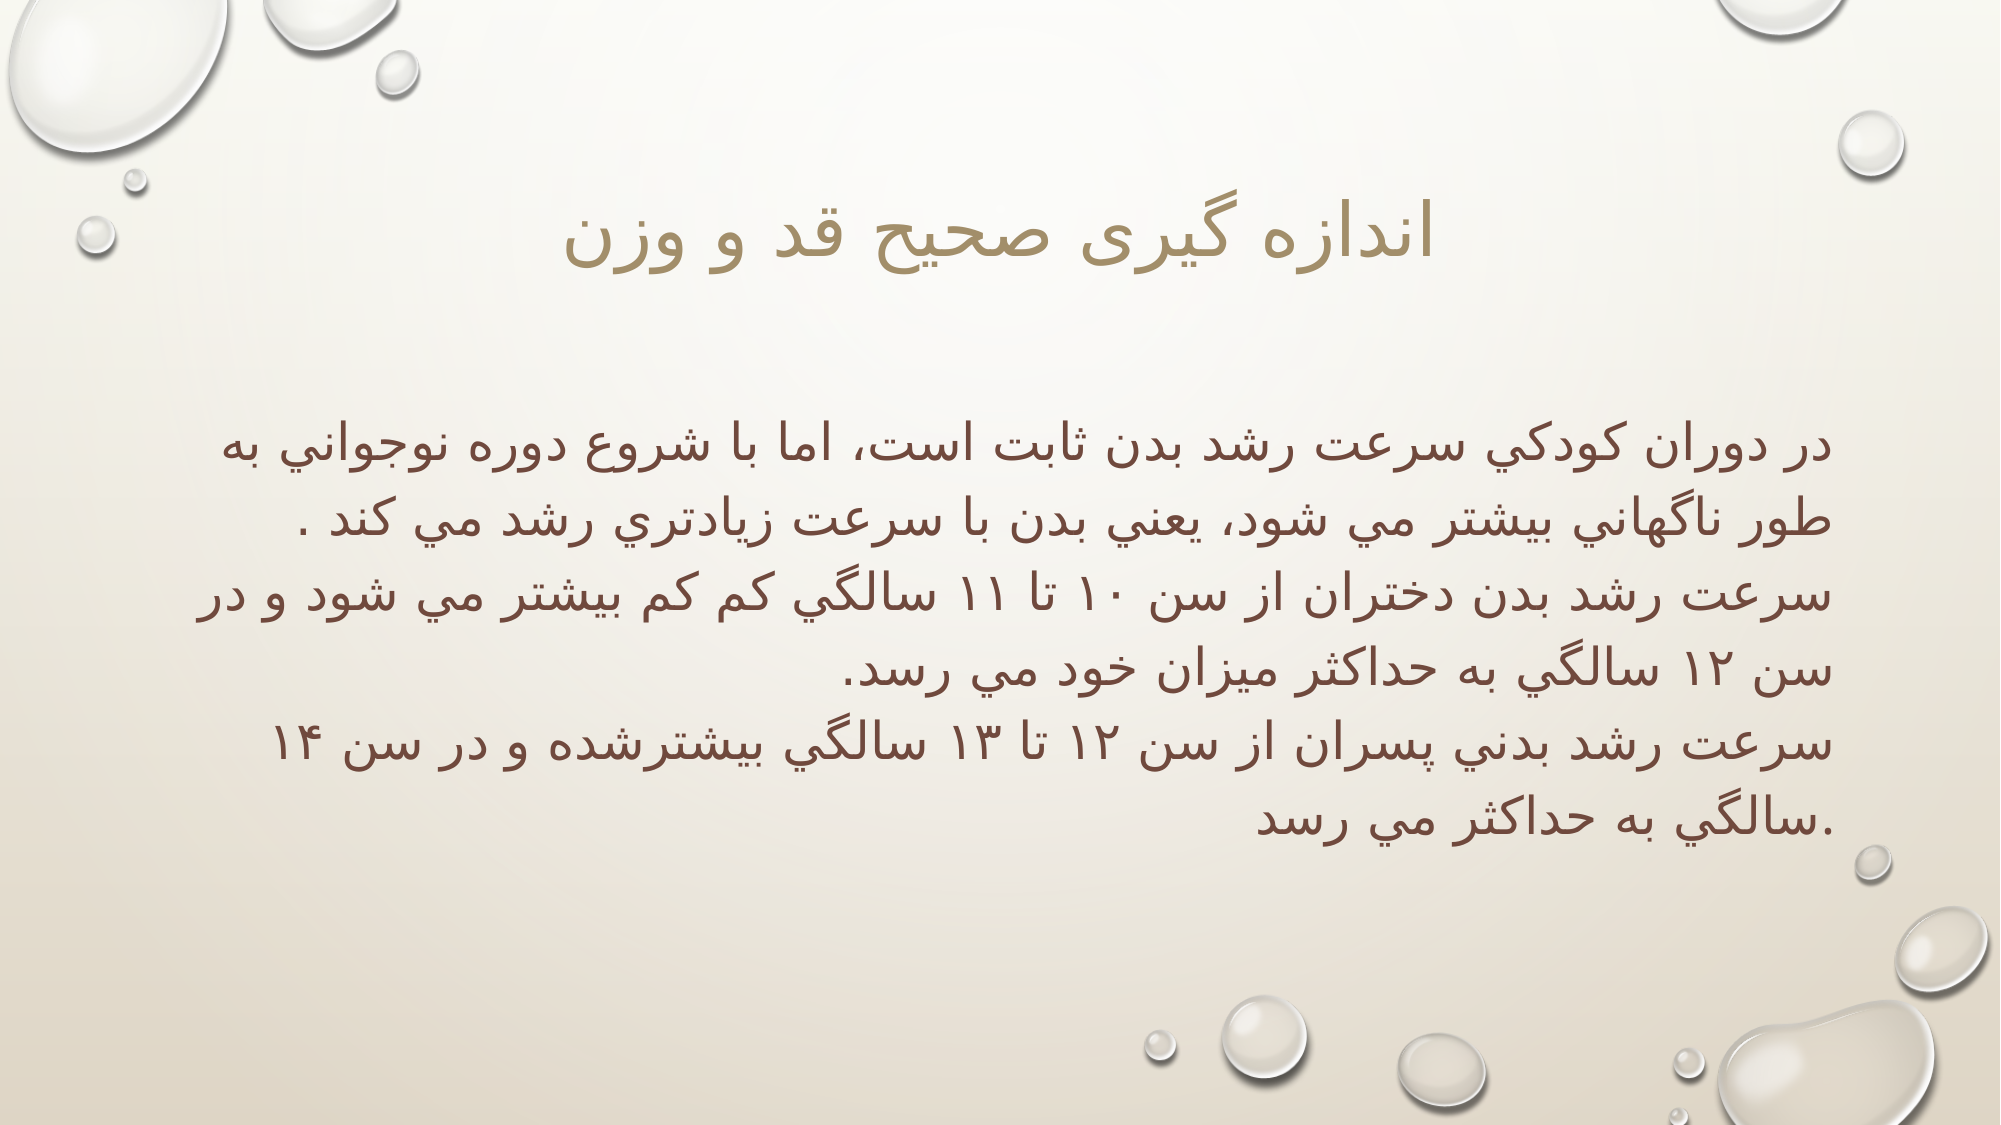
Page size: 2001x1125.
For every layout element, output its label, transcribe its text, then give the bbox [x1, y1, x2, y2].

list در دوران كودكي سرعت رشد بدن ثابت است، اما با شروع دوره نوجواني به طور ناگهاني بيشتر مي شود، يعني بدن با سرعت زيادتري رشد مي كند . سرعت رشد بدن دختران از سن ۱۰ تا ۱۱ سالگي كم كم بيشتر مي شود و در سن ۱۲ سالگي به حداكثر ميزان خود مي رسد. سرعت رشد بدني پسران از سن ۱۲ تا ۱۳ سالگي بيشترشده و در سن ۱۴ سالگي به حداكثر مي رسد. [149, 388, 1850, 950]
title اندازه گیری صحیح قد و وزن [149, 101, 1851, 364]
picture [0, 0, 2000, 1125]
